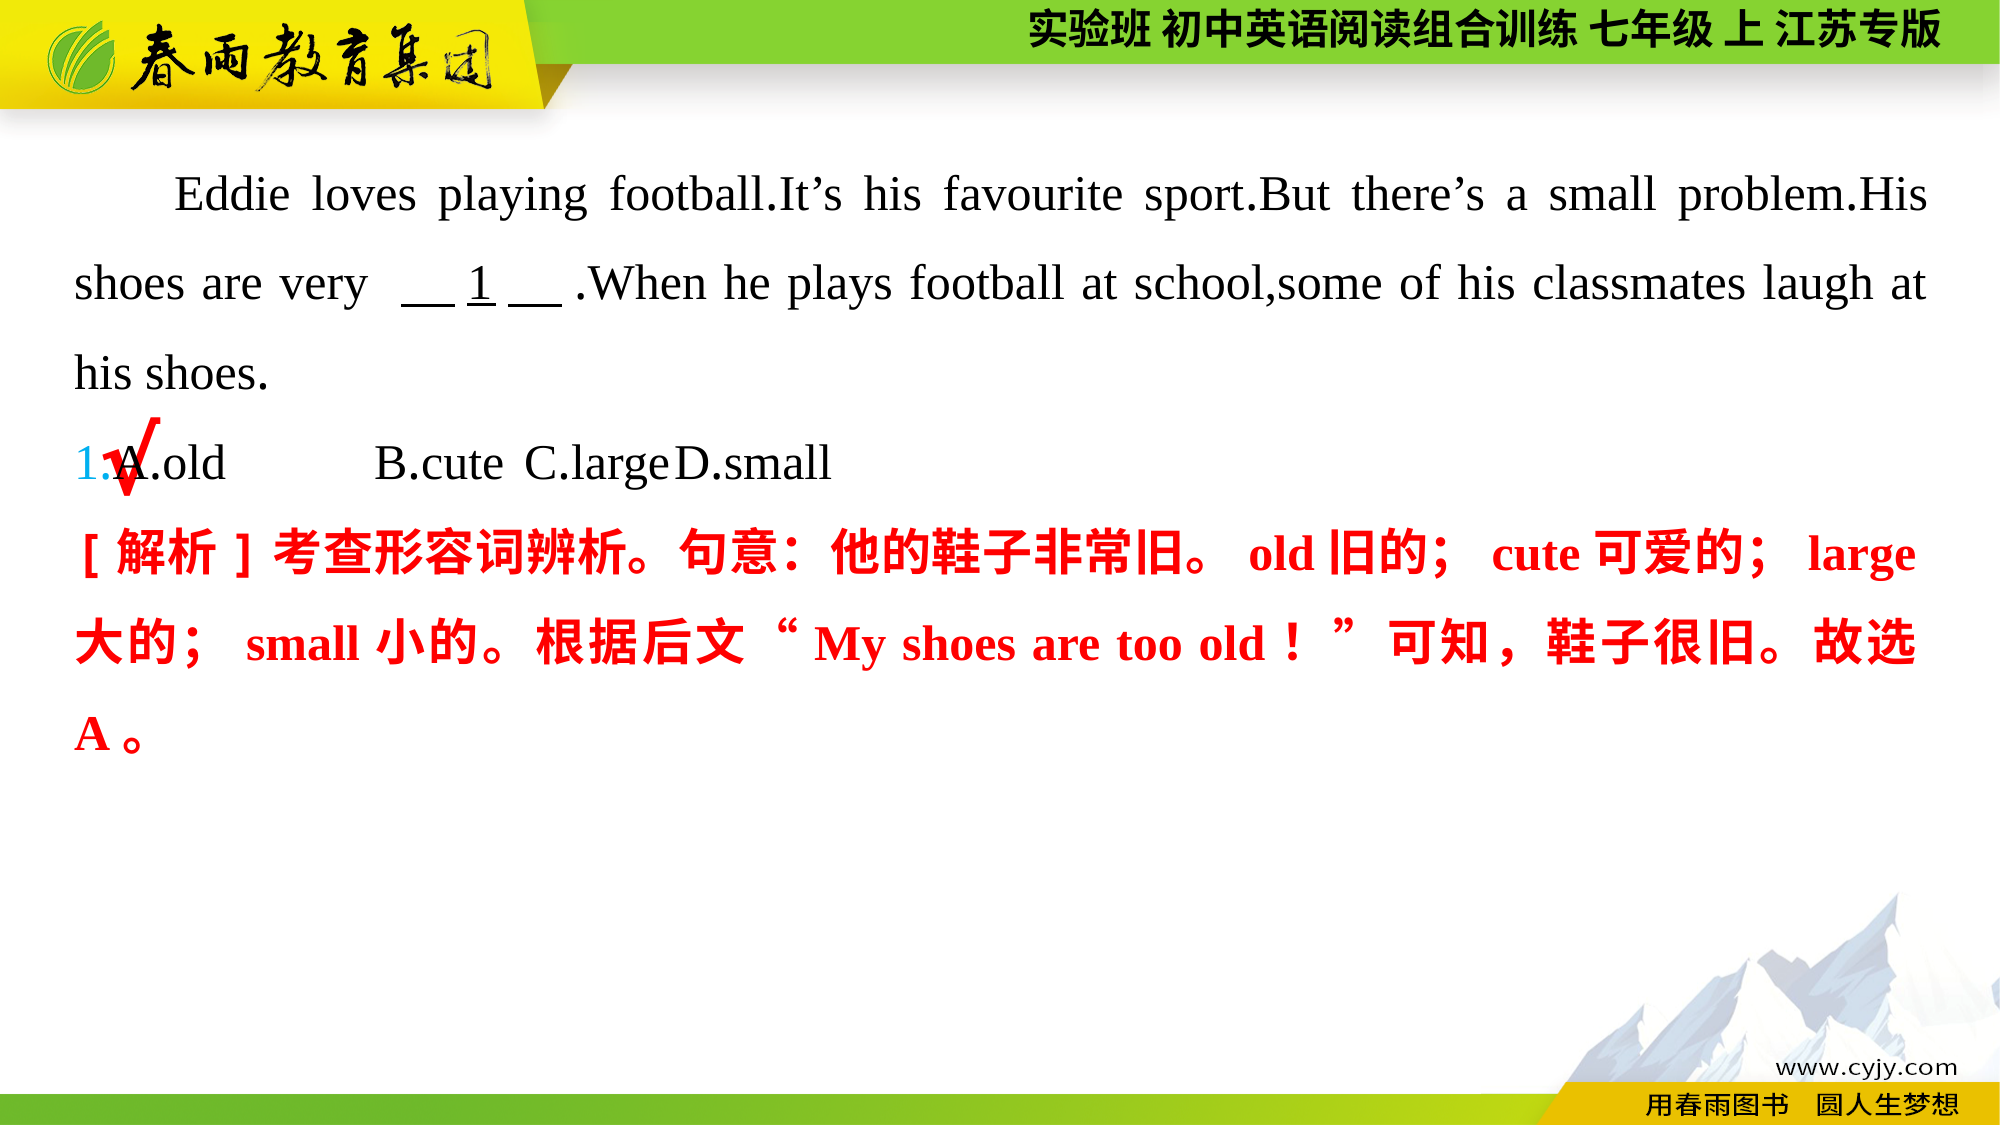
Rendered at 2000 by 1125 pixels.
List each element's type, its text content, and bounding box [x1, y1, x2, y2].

text_box [解析]考查形容词辨析。句意：他的鞋子非常旧。old旧的；cute可爱的；large大的；small小的。根据后文“My shoes are too old！”可知，鞋子很旧。故选A。 [59, 483, 1944, 769]
picture [0, 0, 2000, 1125]
list Eddie loves playing football.It’s his favourite sport.But there’s a small problem.His shoes are very 1 .When he plays football at school,some of his classmates laugh at his shoes. 1.A.old B.cute C.large D.small [59, 122, 1944, 483]
